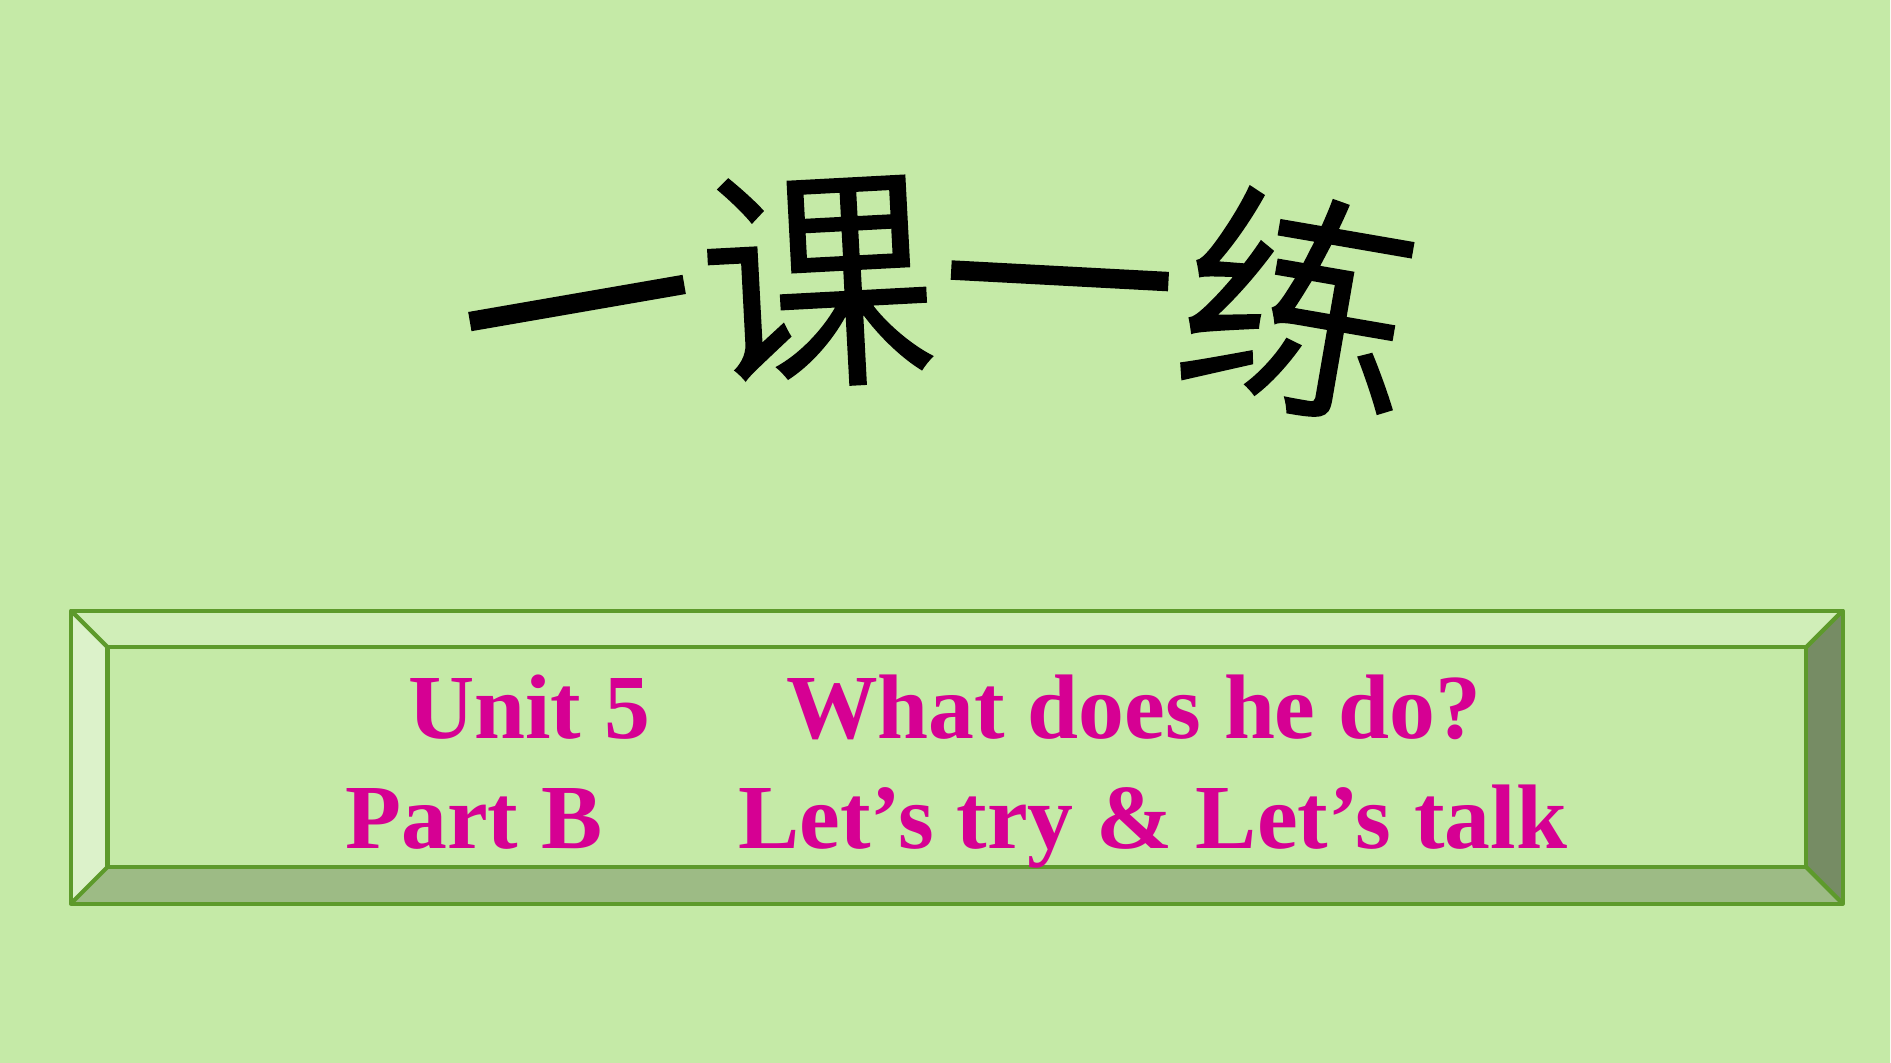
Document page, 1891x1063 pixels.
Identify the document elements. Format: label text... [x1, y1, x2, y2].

text_box Unit 5 What does he do? Part B Let’s try & Let’s talk [69, 609, 1845, 906]
